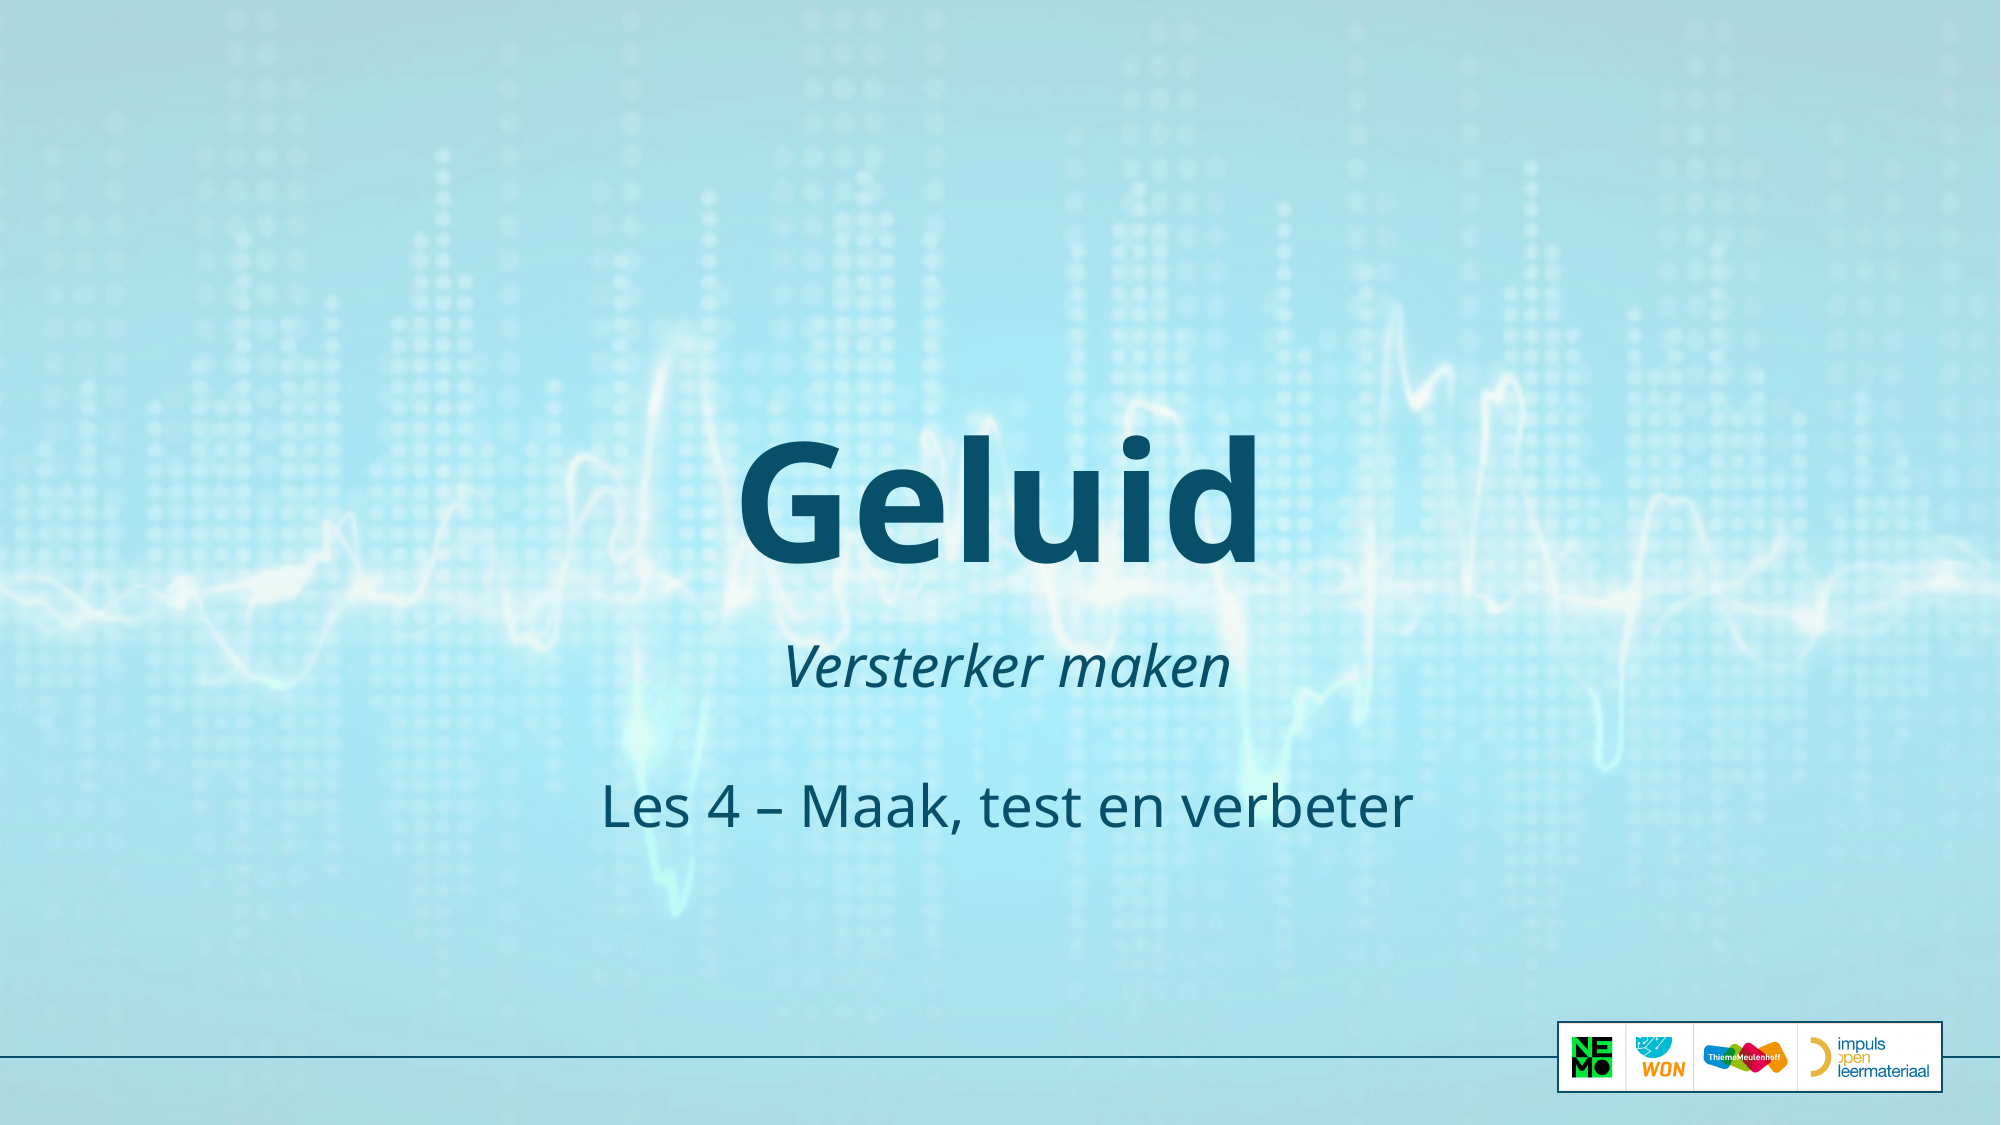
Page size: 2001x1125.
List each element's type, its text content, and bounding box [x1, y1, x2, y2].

picture [0, 1059, 2000, 1125]
picture [1560, 1024, 1940, 1090]
picture [0, 0, 2000, 1055]
title Geluid [90, 90, 1910, 596]
list Versterker maken Les 4 – Maak, test en verbeter [90, 629, 1925, 897]
